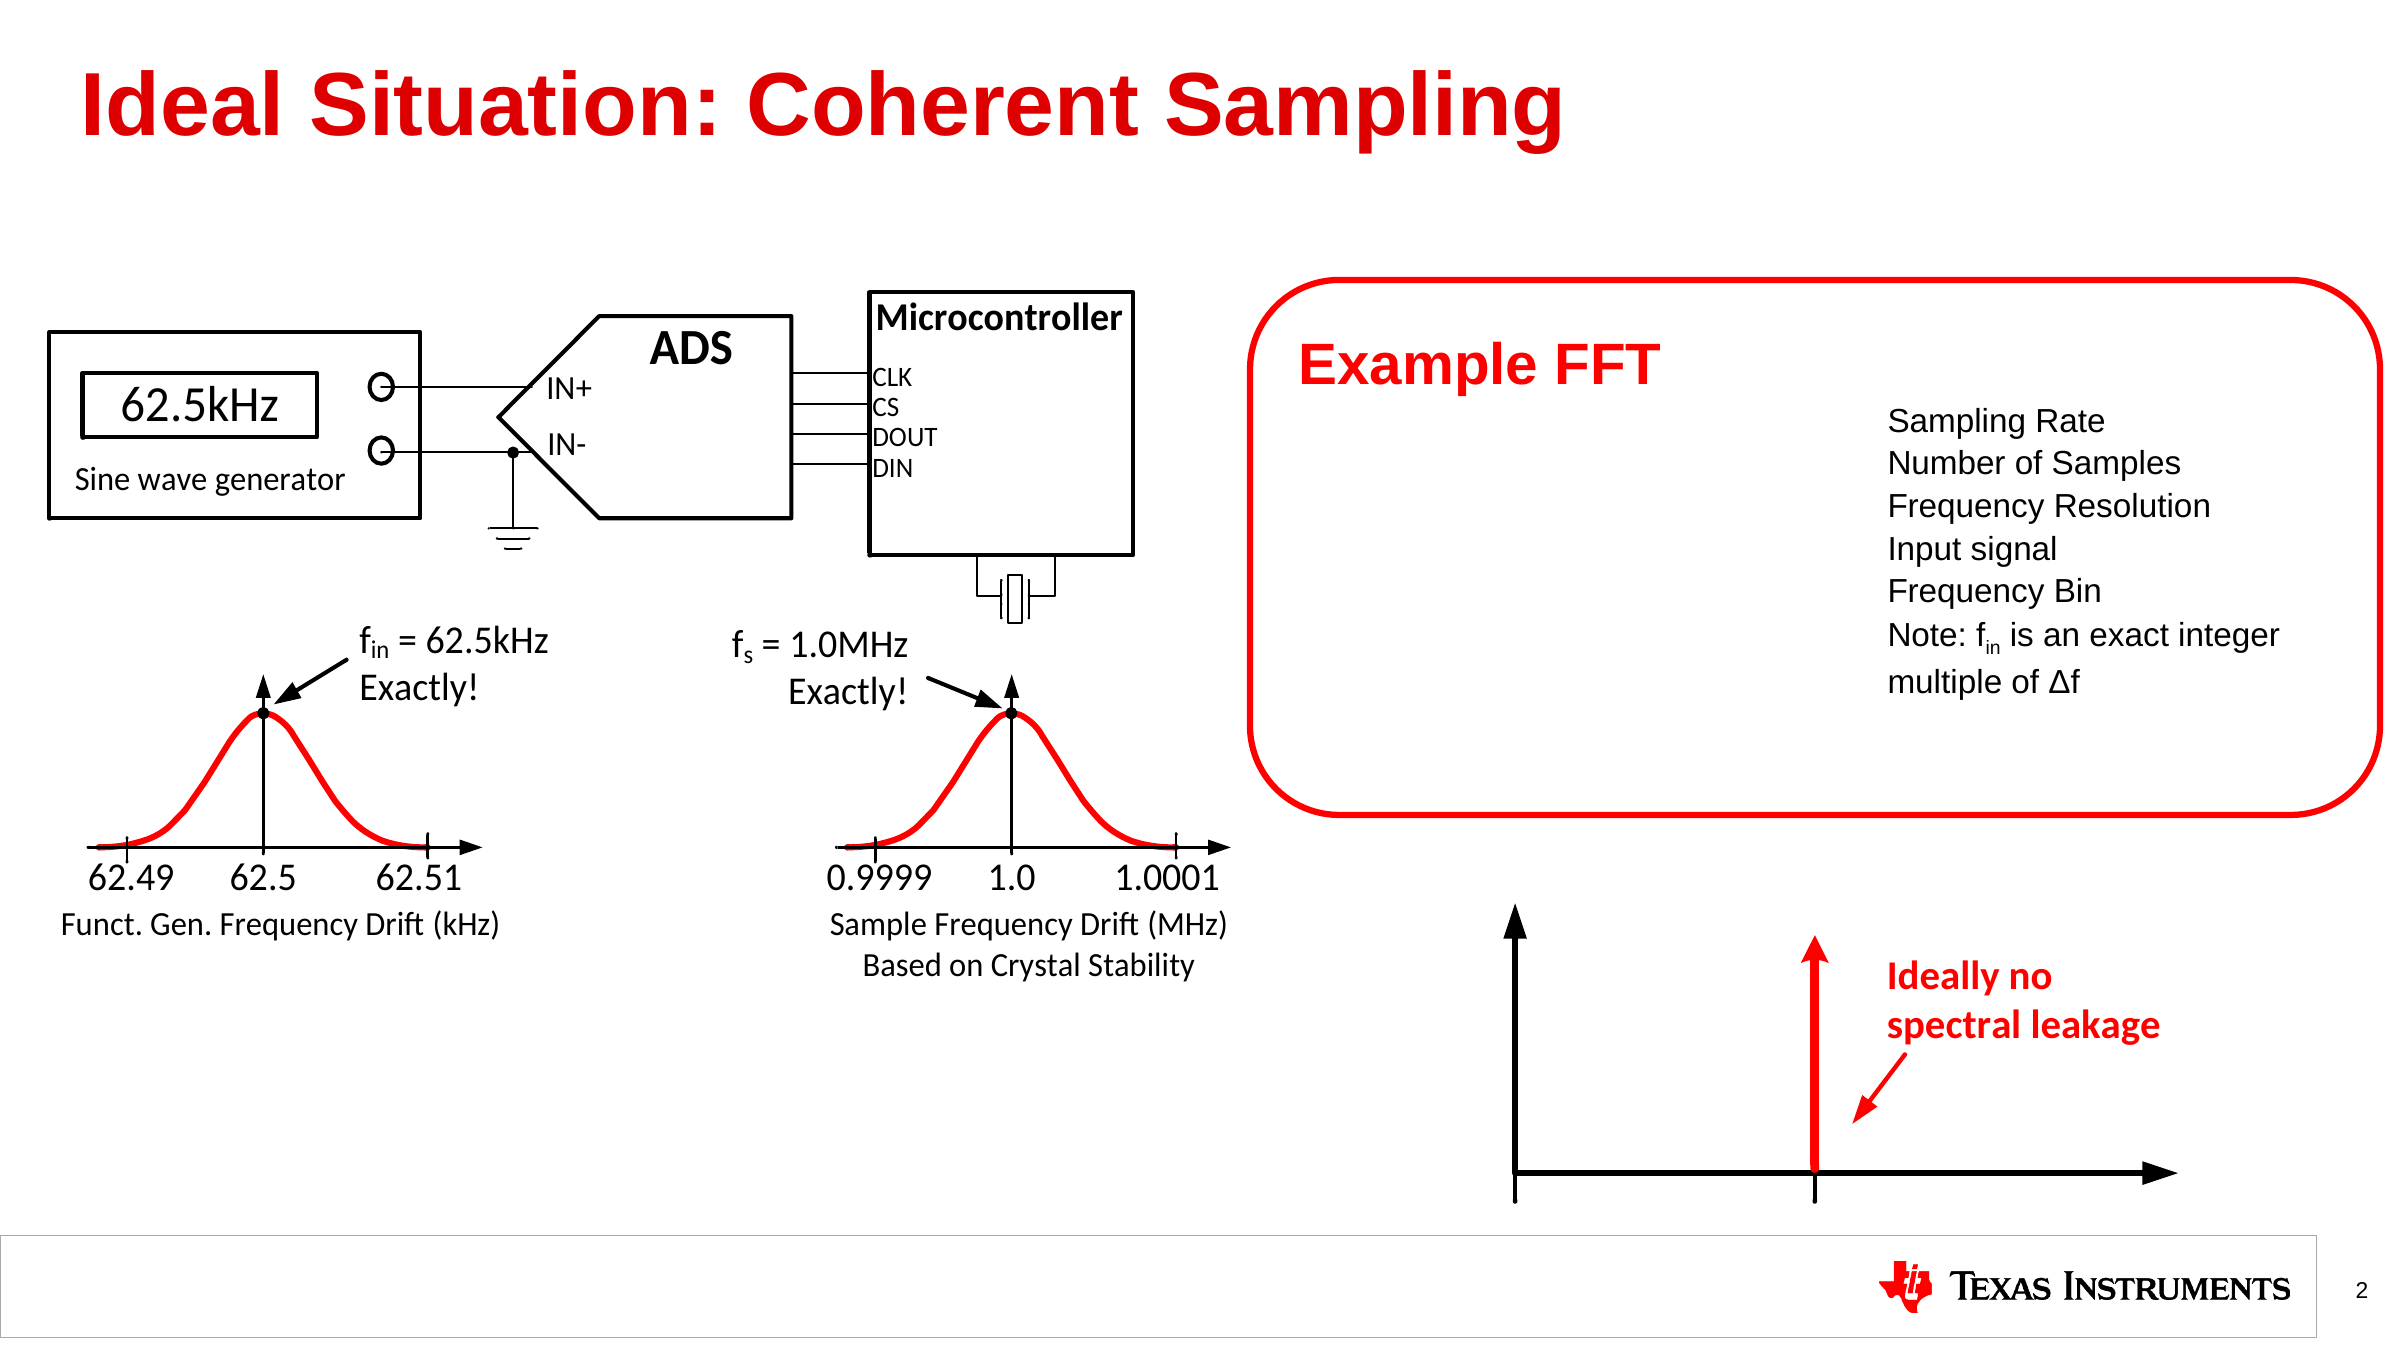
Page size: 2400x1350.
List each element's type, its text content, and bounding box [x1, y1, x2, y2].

title Ideal Situation: Coherent Sampling [60, 27, 2282, 189]
text_box [1277, 277, 2383, 537]
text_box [37, 284, 1272, 990]
slide_number 2 [1828, 1265, 2389, 1307]
text_box [1277, 613, 2383, 818]
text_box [1499, 899, 2182, 1208]
picture [1879, 1261, 2290, 1265]
text_box [1277, 537, 2400, 613]
picture [1879, 1307, 2290, 1313]
